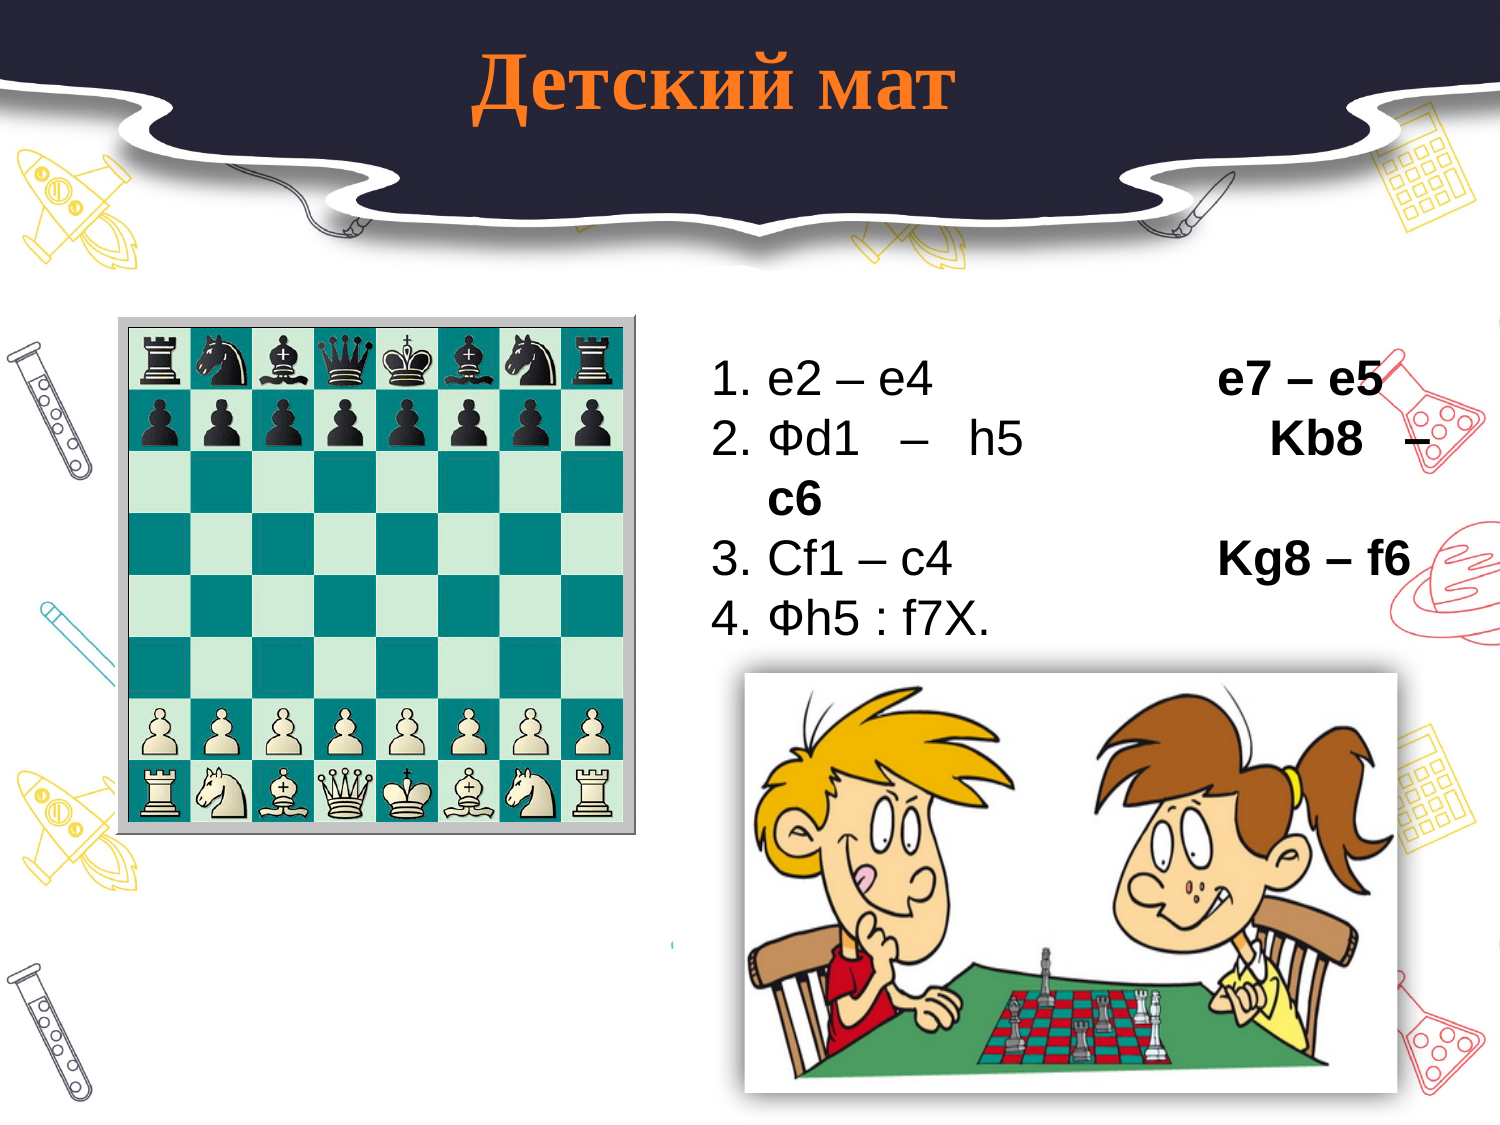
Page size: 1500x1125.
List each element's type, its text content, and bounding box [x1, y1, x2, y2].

picture [0, 0, 1500, 1125]
text_box e2 – e4 e7 – e5 Фd1 – h5 Kb8 – c6 Cf1 – c4 Kg8 – f6 Фh5 : f7X. [696, 338, 1446, 653]
text_box Детский мат [277, 19, 1152, 134]
